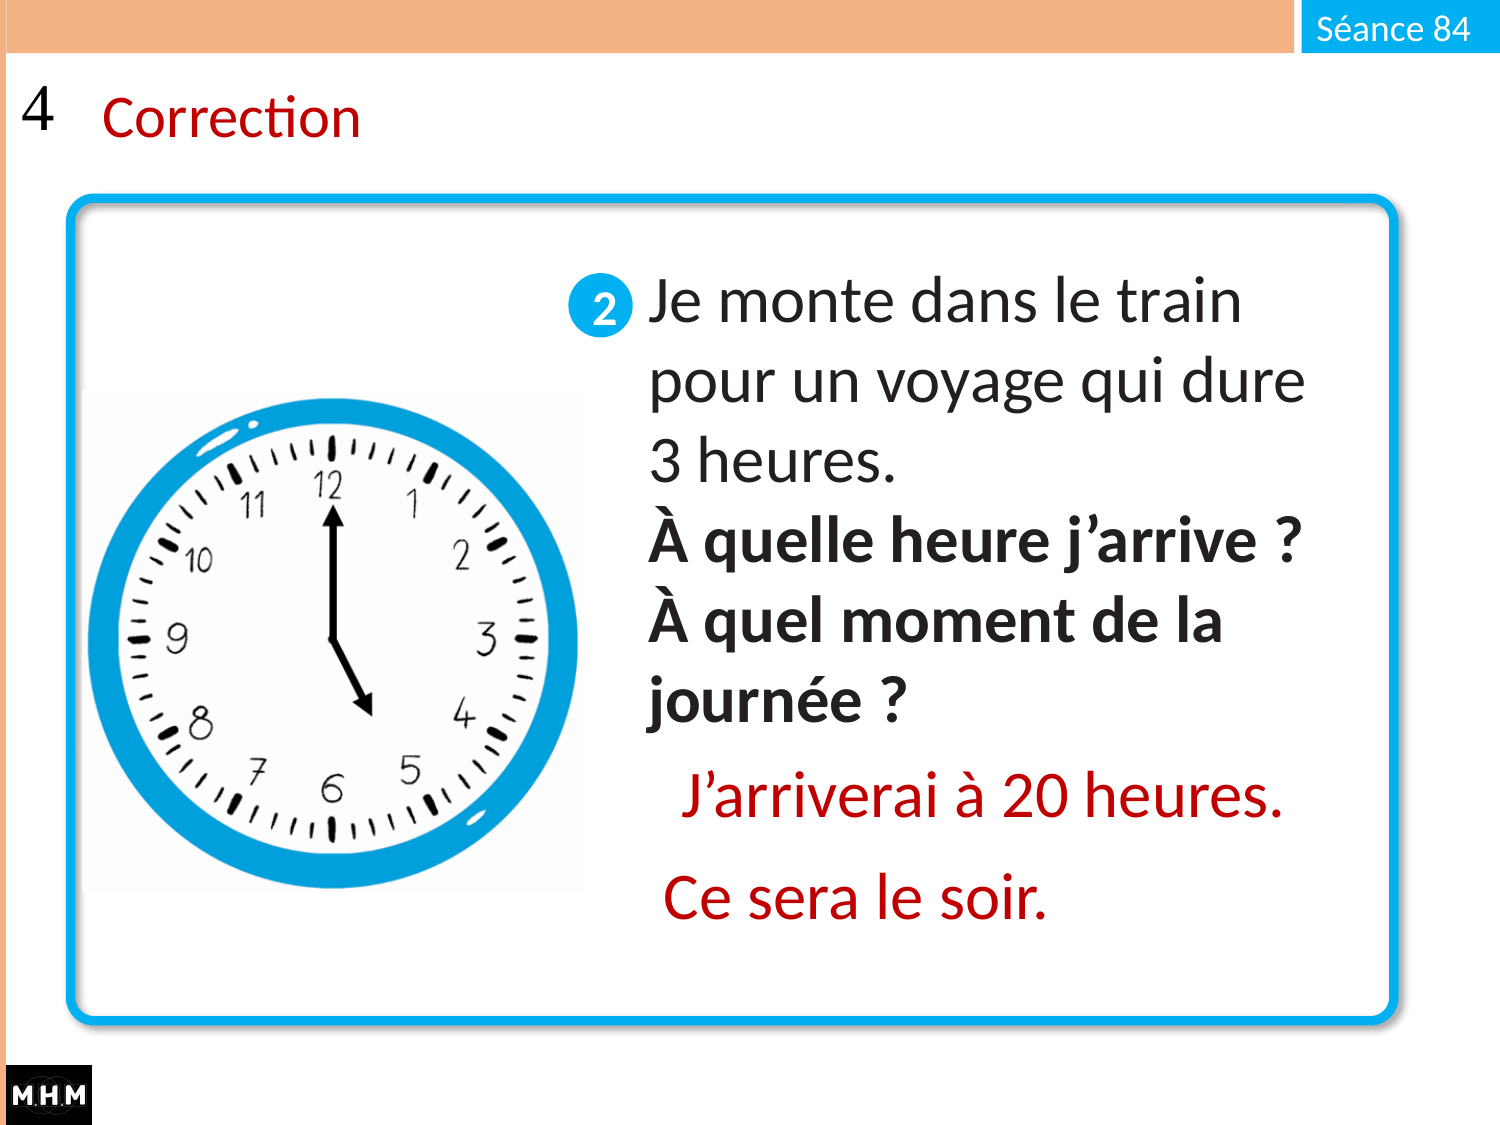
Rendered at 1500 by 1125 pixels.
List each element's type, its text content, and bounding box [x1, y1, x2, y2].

text_box J’arriverai à 20 heures. Ce sera le soir. [648, 771, 1335, 960]
picture [6, 1065, 92, 1125]
text_box 2 [567, 272, 633, 339]
text_box [69, 197, 1395, 1022]
title Correction [87, 32, 1382, 158]
text_box Je monte dans le train pour un voyage qui dure 3 heures. À quelle heure j’arrive ? À quel moment de la journée ? [633, 208, 1370, 771]
picture [82, 390, 601, 893]
